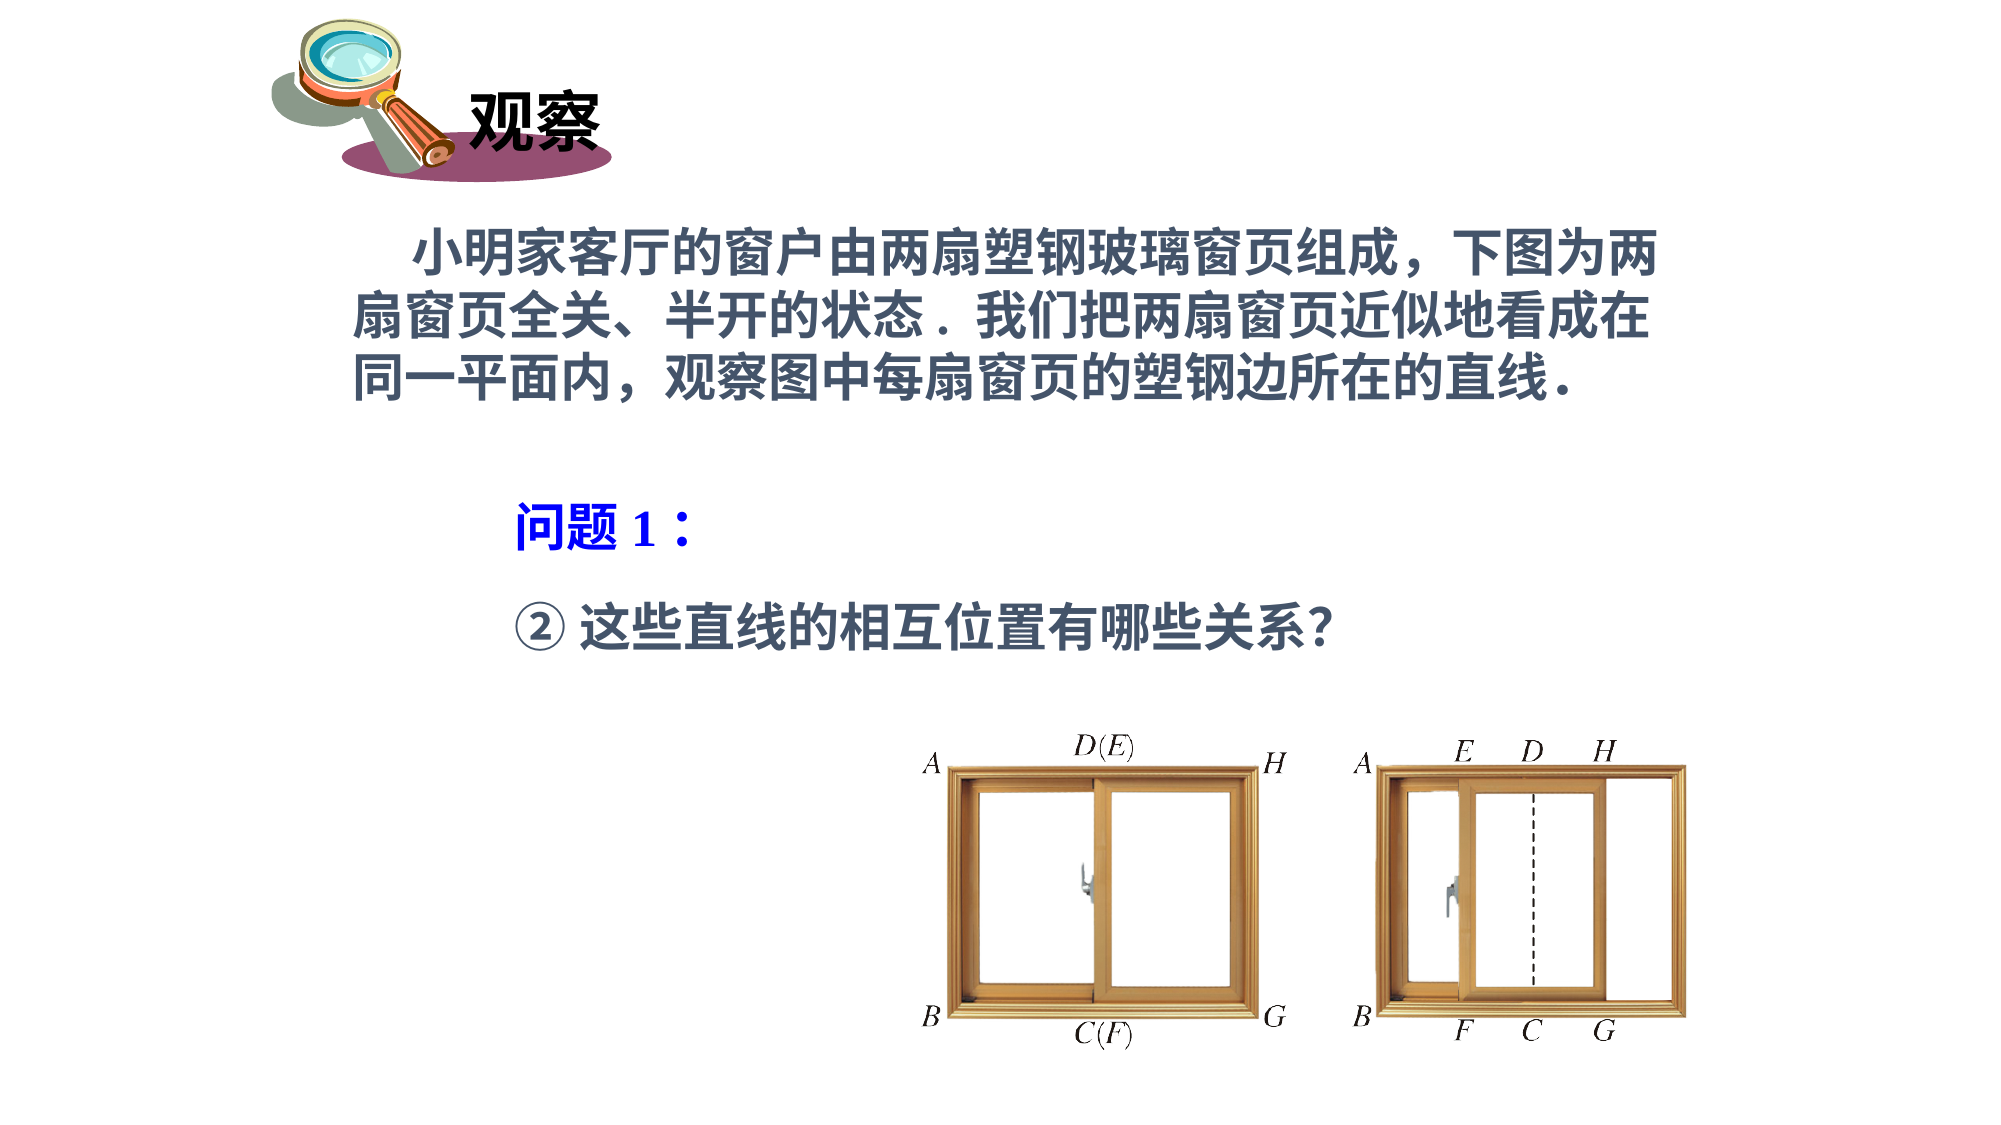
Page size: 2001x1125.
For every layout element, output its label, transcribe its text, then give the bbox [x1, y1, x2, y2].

text_box 问题1： ②这些直线的相互位置有哪些关系？ [500, 449, 1650, 665]
text_box 小明家客厅的窗户由两扇塑钢玻璃窗页组成，下图为两扇窗页全关、半开的状态. 我们把两扇窗页近似地看成在同一平面内，观察图中每扇窗页的塑钢边所在的直线． [337, 212, 1700, 415]
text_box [912, 722, 1696, 1125]
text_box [268, 16, 624, 182]
